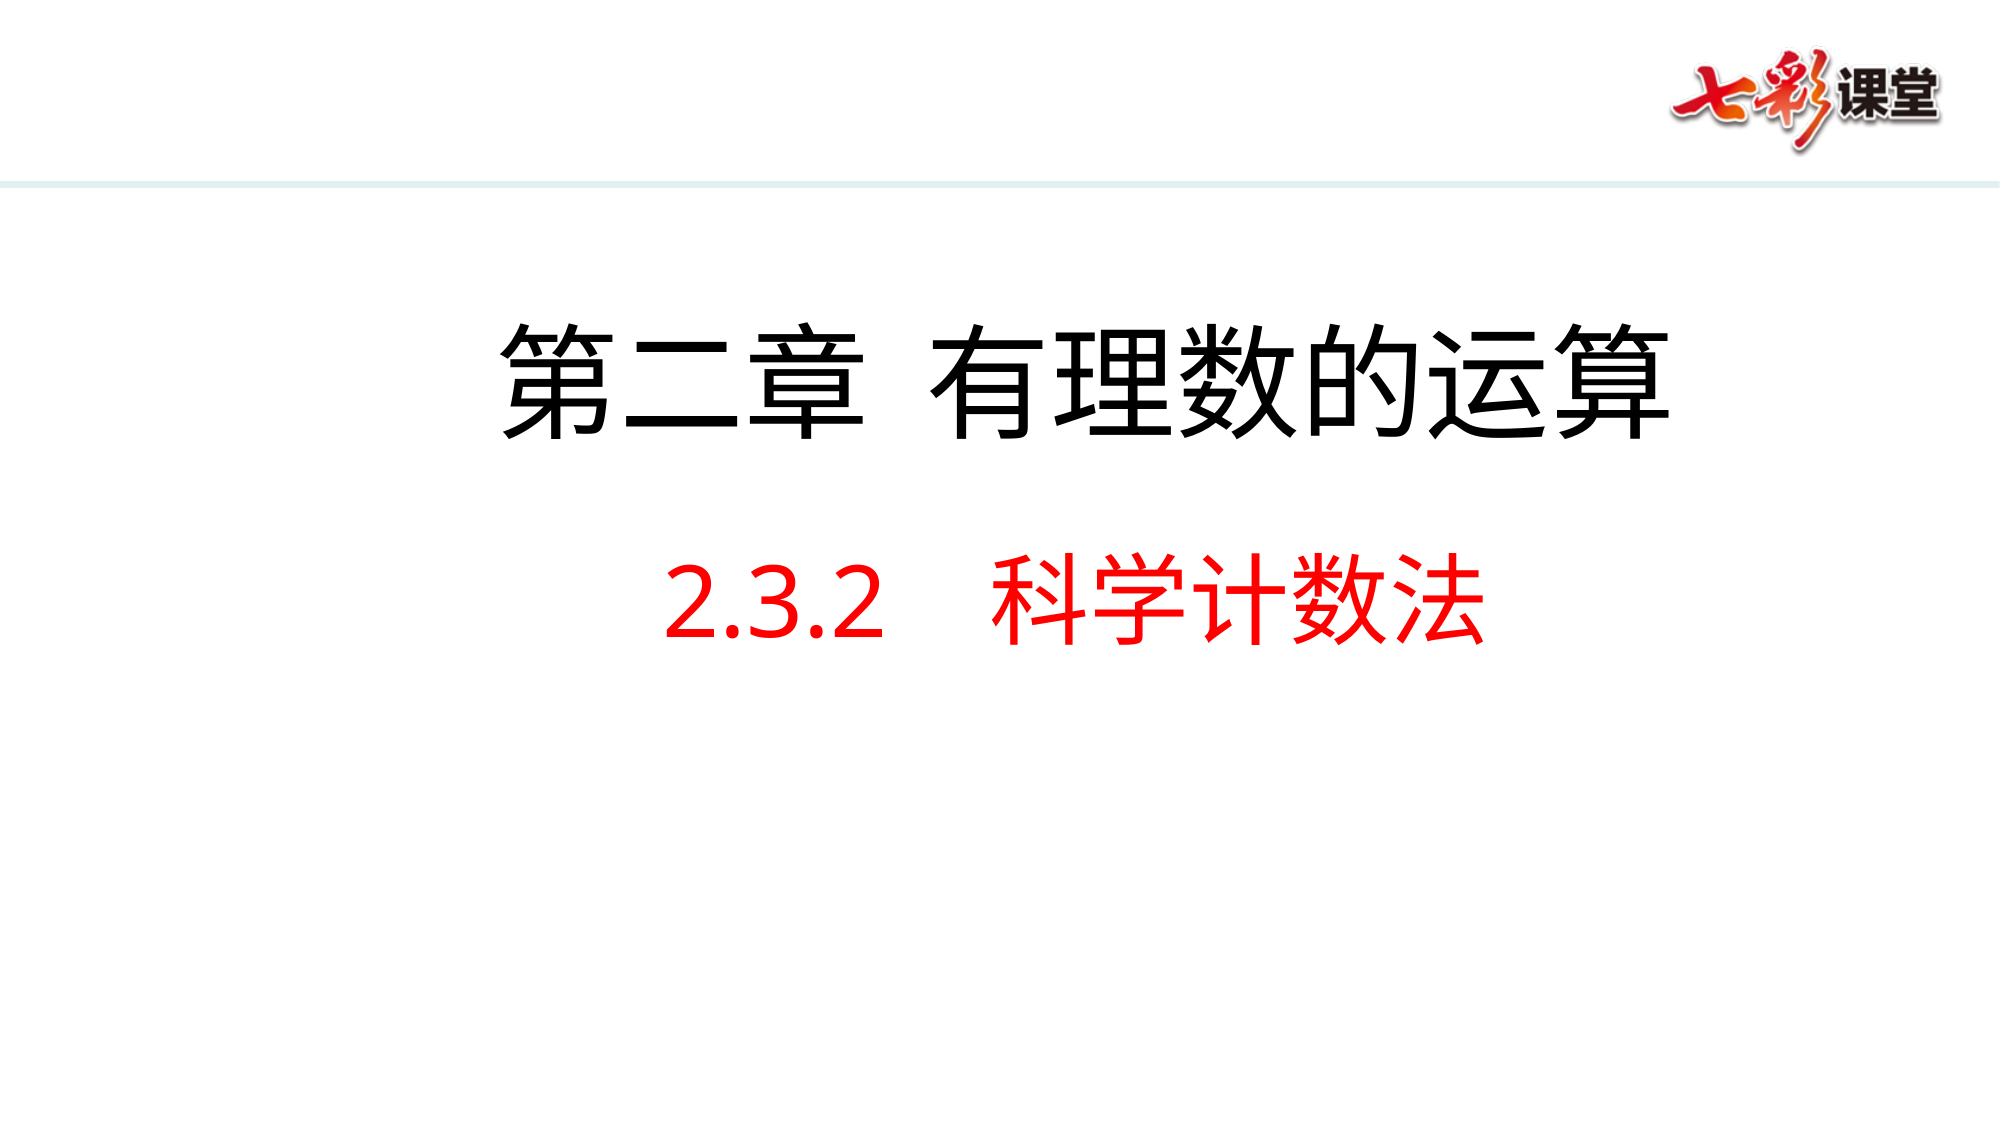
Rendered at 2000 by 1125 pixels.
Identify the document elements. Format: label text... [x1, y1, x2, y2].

text_box 2.3.2 科学计数法 [377, 527, 1723, 667]
text_box 第二章 有理数的运算 [432, 294, 1737, 465]
picture [1666, 42, 1948, 157]
